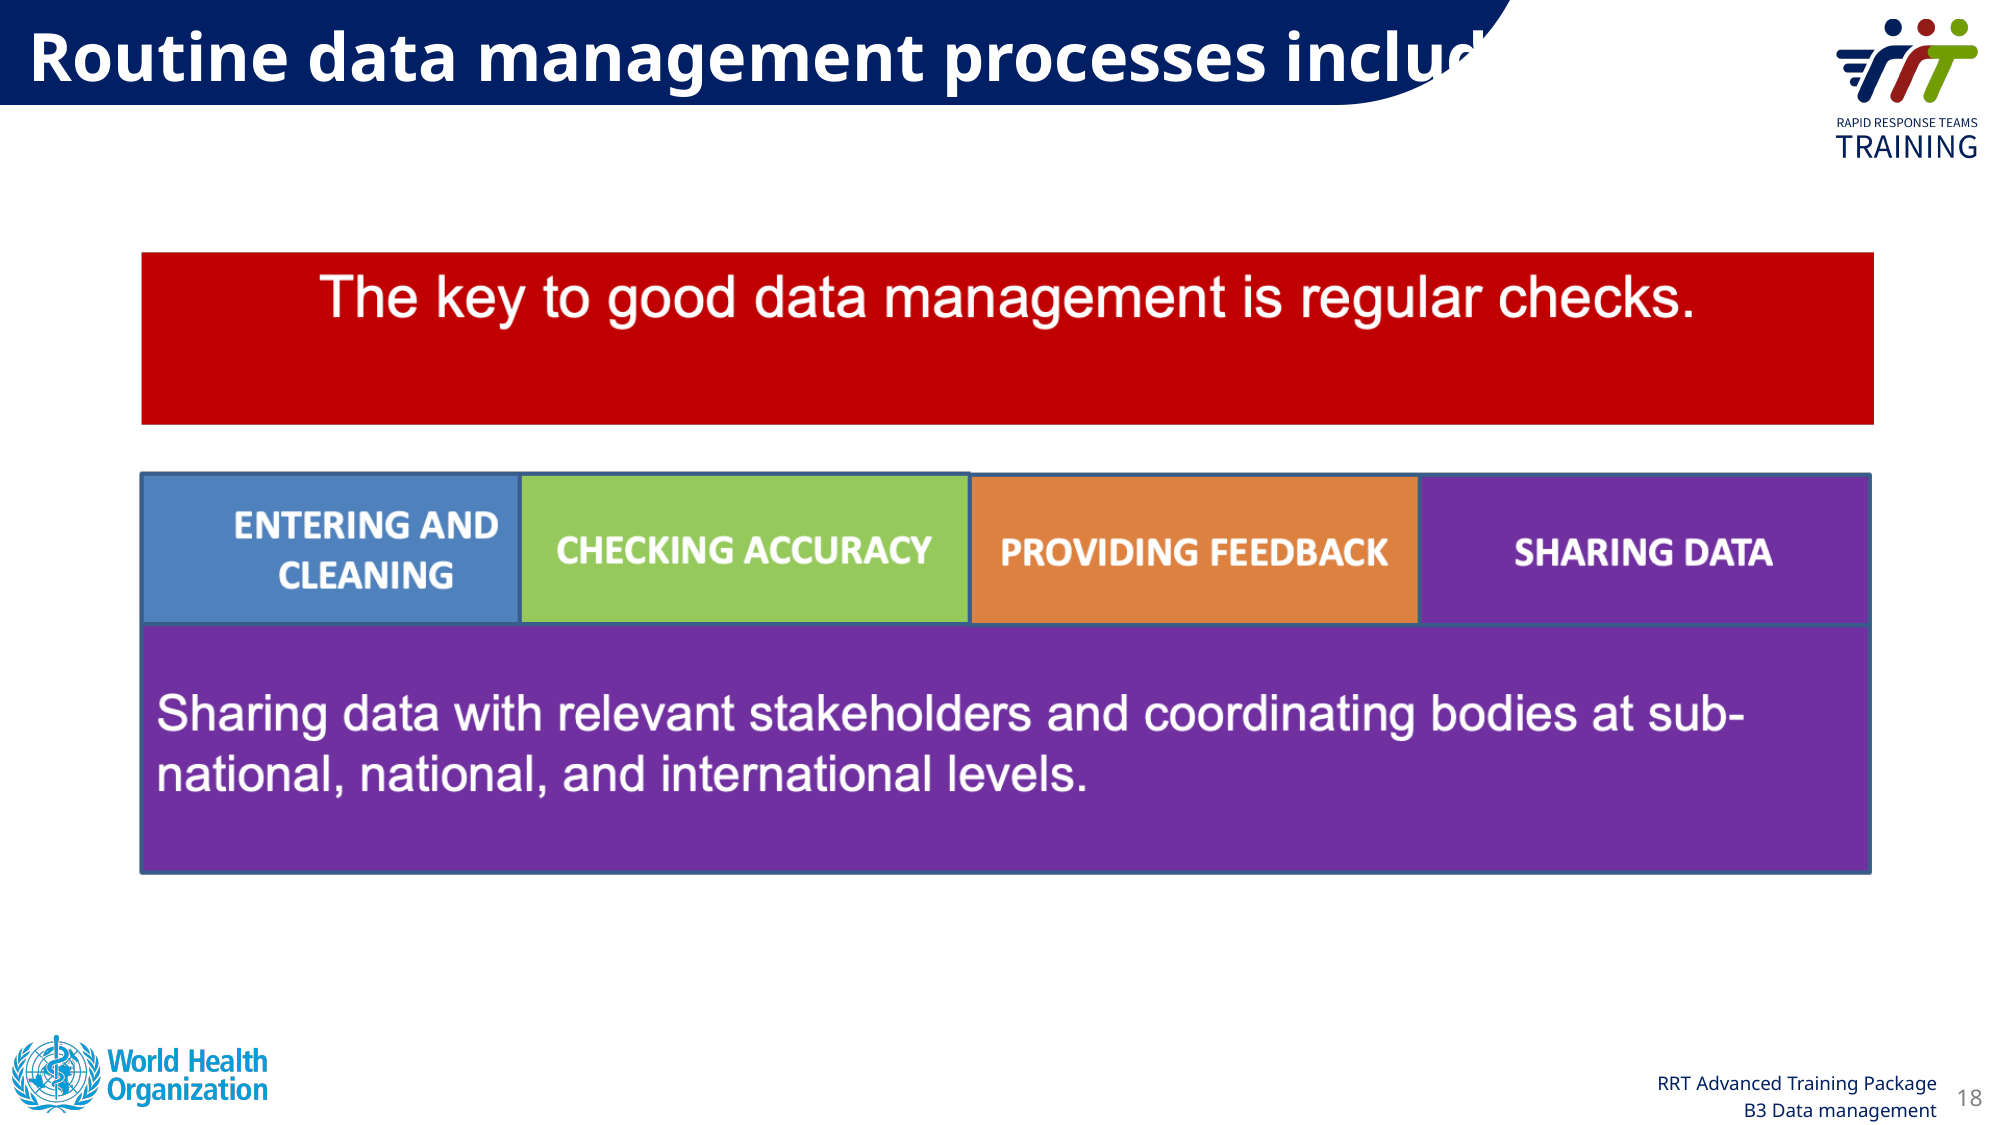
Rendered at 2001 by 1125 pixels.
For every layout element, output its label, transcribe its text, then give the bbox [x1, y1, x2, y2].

text_box Routine data management processes include: [21, 13, 1702, 107]
picture [58, 1050, 64, 1058]
picture [1835, 19, 1978, 167]
picture [125, 242, 1875, 883]
picture [12, 1035, 267, 1113]
picture [0, 0, 1533, 105]
picture [12, 1083, 48, 1113]
